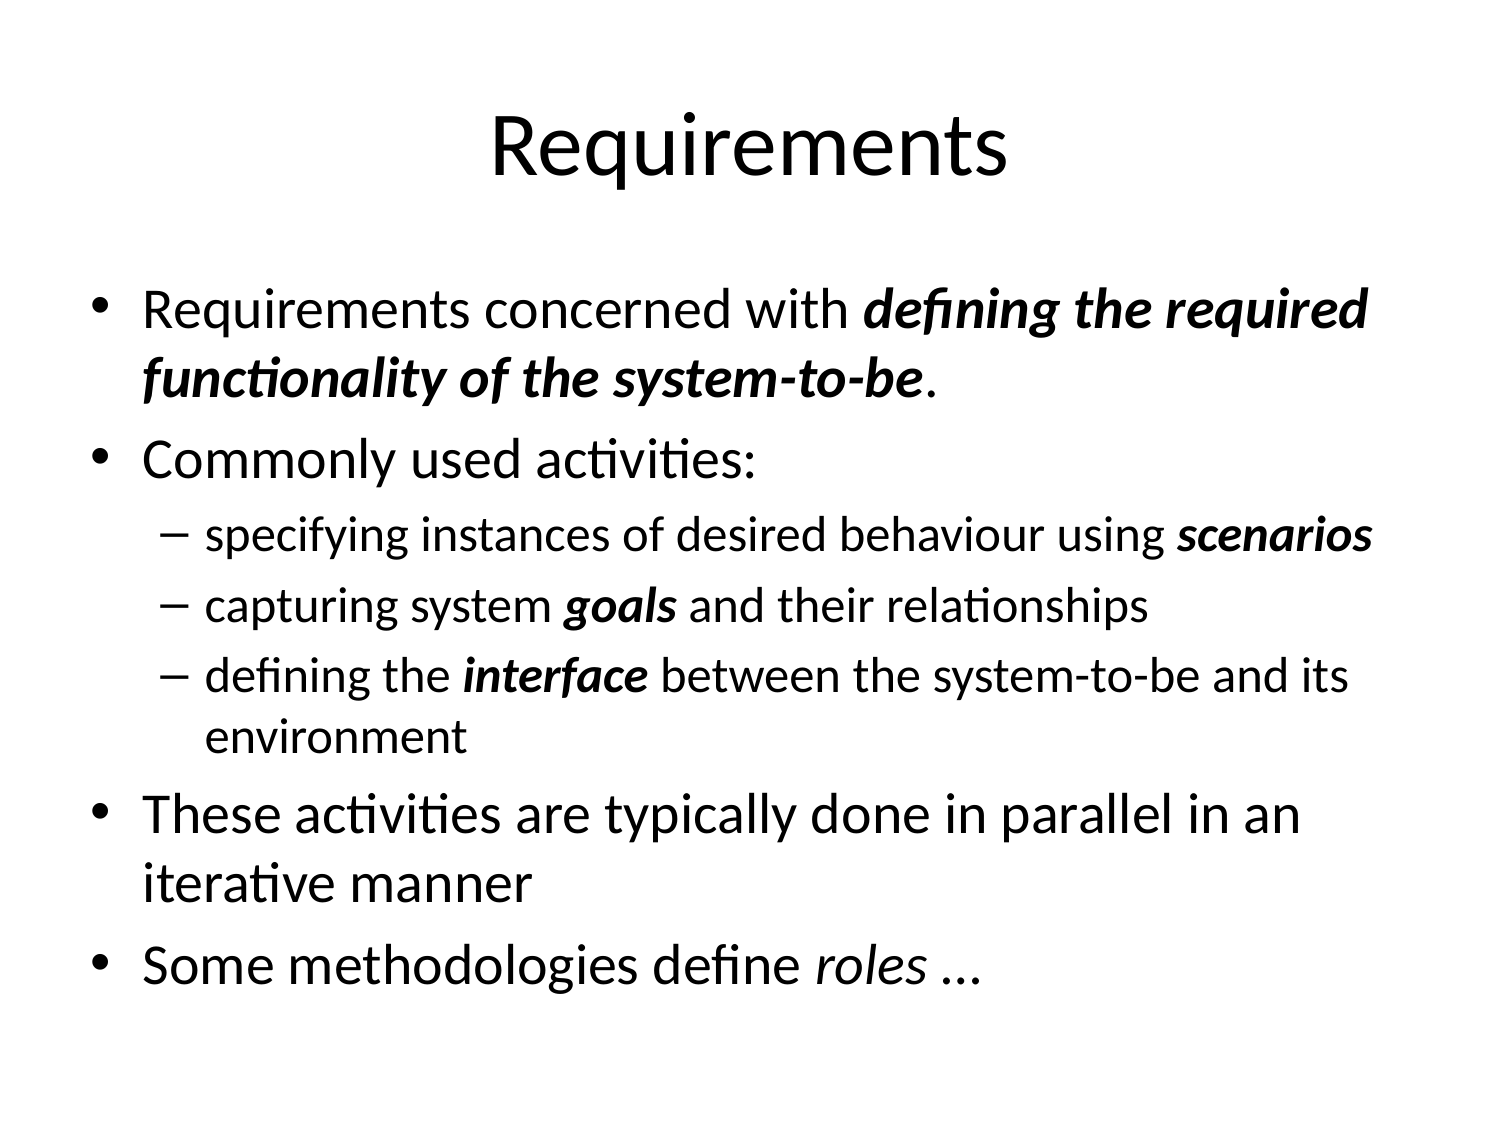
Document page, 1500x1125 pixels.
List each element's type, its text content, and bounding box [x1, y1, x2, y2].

title Requirements [75, 45, 1425, 233]
list Requirements concerned with defining the required functionality of the system-to-be. Commonly used activities: specifying instances of desired behaviour using scenarios capturing system goals and their relationships defining the interface between the system-to-be and its environment These activities are typically done in parallel in an iterative manner Some methodologies define roles … [75, 262, 1425, 1005]
